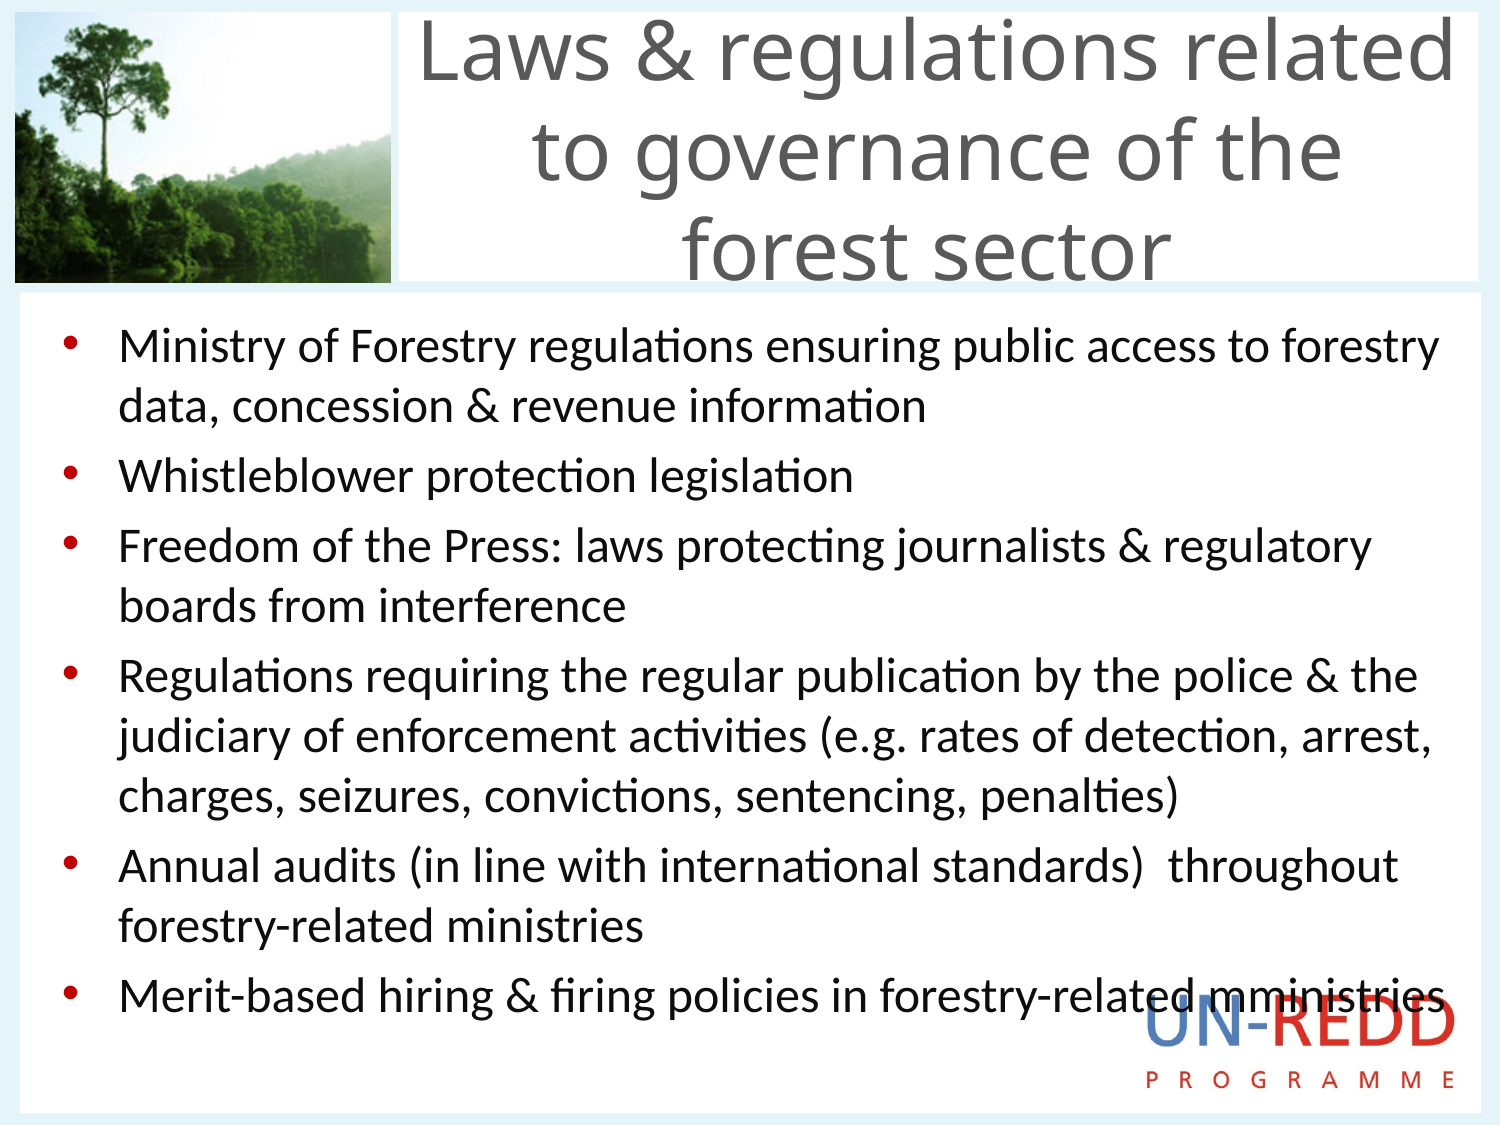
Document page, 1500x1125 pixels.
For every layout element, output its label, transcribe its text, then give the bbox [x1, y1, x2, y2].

list Ministry of Forestry regulations ensuring public access to forestry data, concession & revenue information Whistleblower protection legislation Freedom of the Press: laws protecting journalists & regulatory boards from interference Regulations requiring the regular publication by the police & the judiciary of enforcement activities (e.g. rates of detection, arrest, charges, seizures, convictions, sentencing, penalties) Annual audits (in line with international standards) throughout forestry-related ministries Merit-based hiring & firing policies in forestry-related mministries [46, 304, 1477, 1067]
title Laws & regulations related to governance of the forest sector [400, 21, 1475, 274]
picture [15, 12, 391, 283]
picture [1127, 1067, 1463, 1106]
